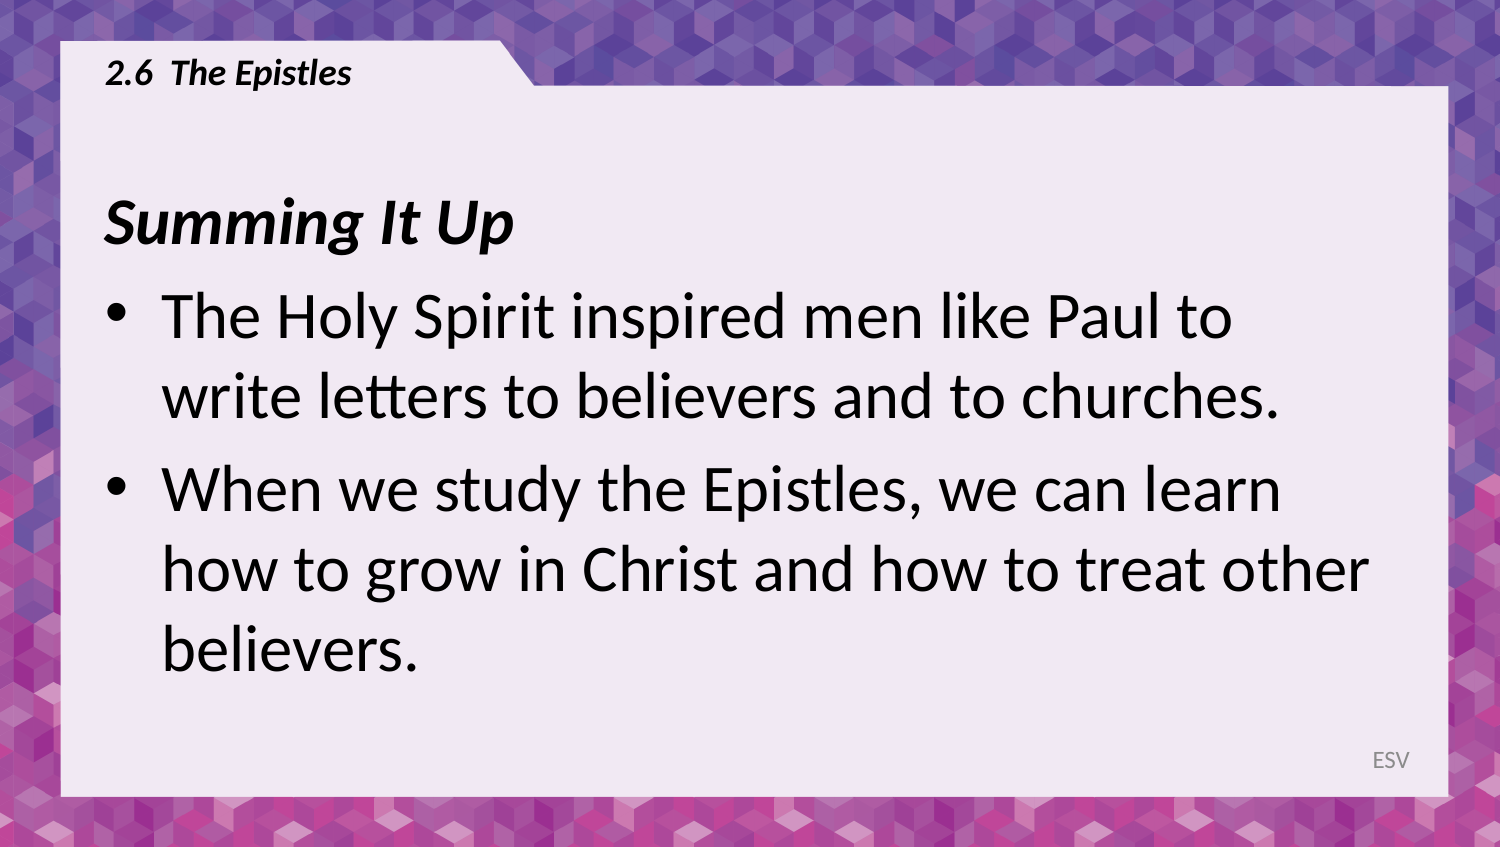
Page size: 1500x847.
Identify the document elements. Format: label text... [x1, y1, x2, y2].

title 2.6 The Epistles [89, 33, 1420, 108]
footer ESV [950, 736, 1425, 782]
picture [0, 0, 1500, 847]
list Summing It Up The Holy Spirit inspired men like Paul to write letters to believers and to churches. When we study the Epistles, we can learn how to grow in Christ and how to treat other believers. [89, 141, 1403, 722]
